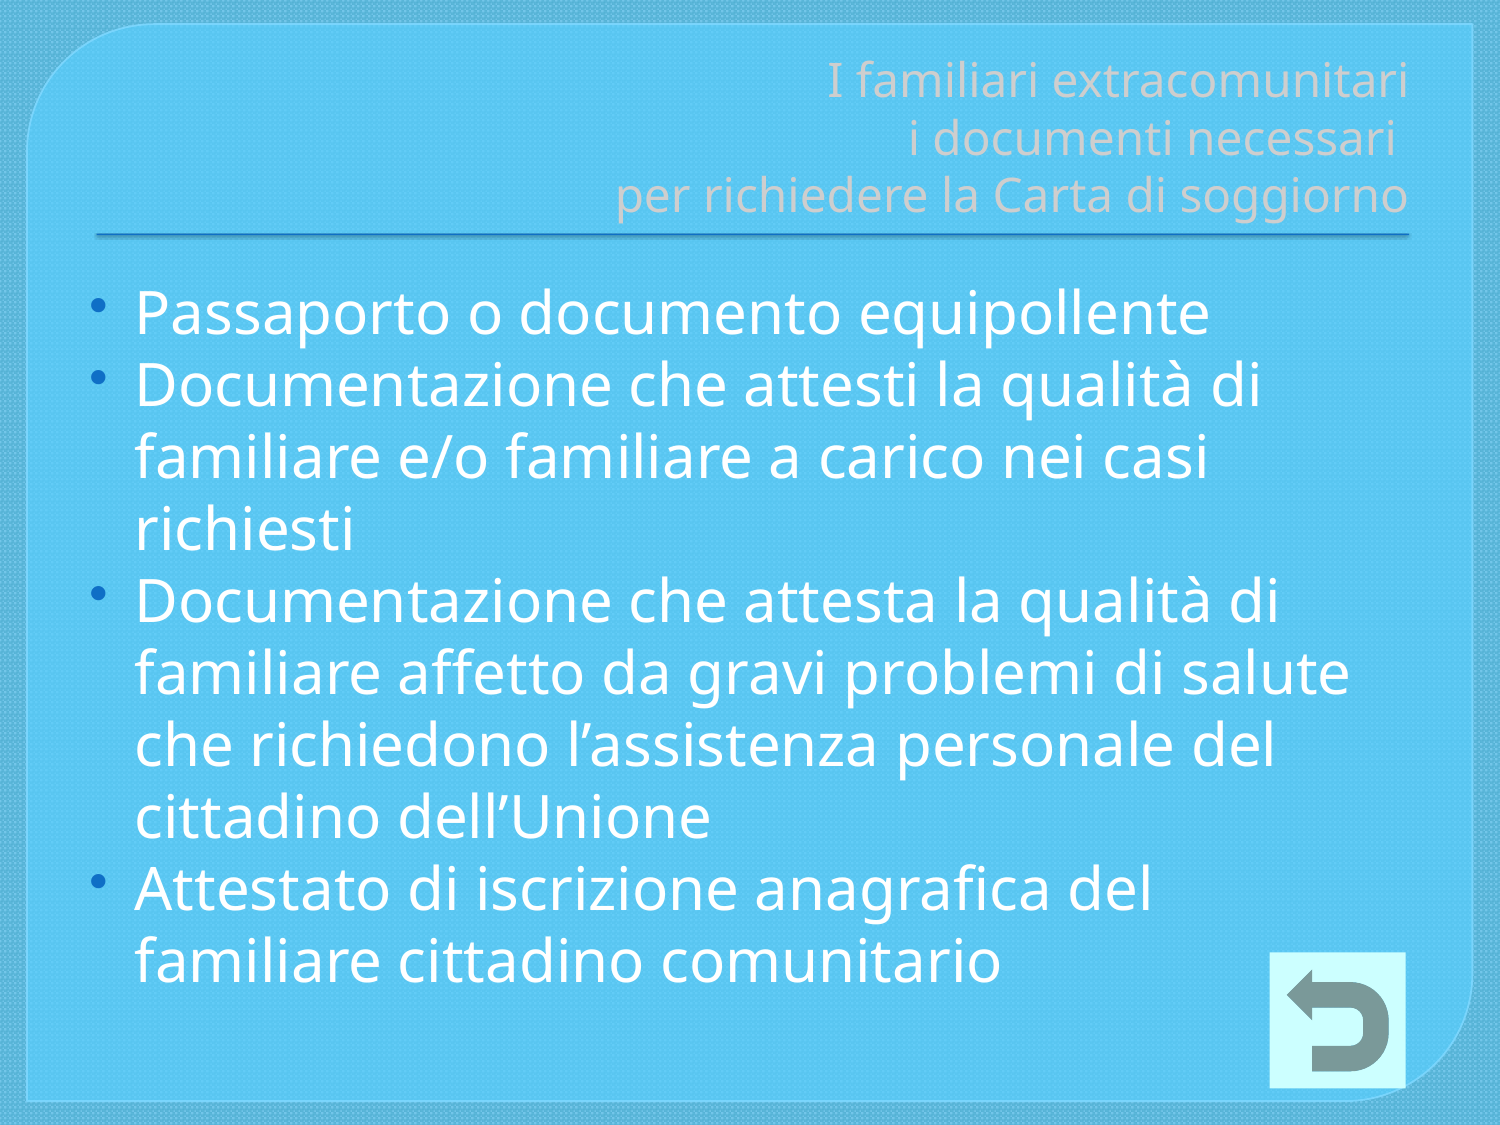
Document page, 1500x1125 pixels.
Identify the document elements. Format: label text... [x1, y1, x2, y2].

text_box Passaporto o documento equipollente Documentazione che attesti la qualità di familiare e/o familiare a carico nei casi richiesti Documentazione che attesta la qualità di familiare affetto da gravi problemi di salute che richiedono l’assistenza personale del cittadino dell’Unione Attestato di iscrizione anagrafica del familiare cittadino comunitario [76, 267, 1427, 1010]
text_box [1269, 1010, 1406, 1089]
title I familiari extracomunitari i documenti necessari per richiedere la Carta di soggiorno [75, 41, 1425, 230]
